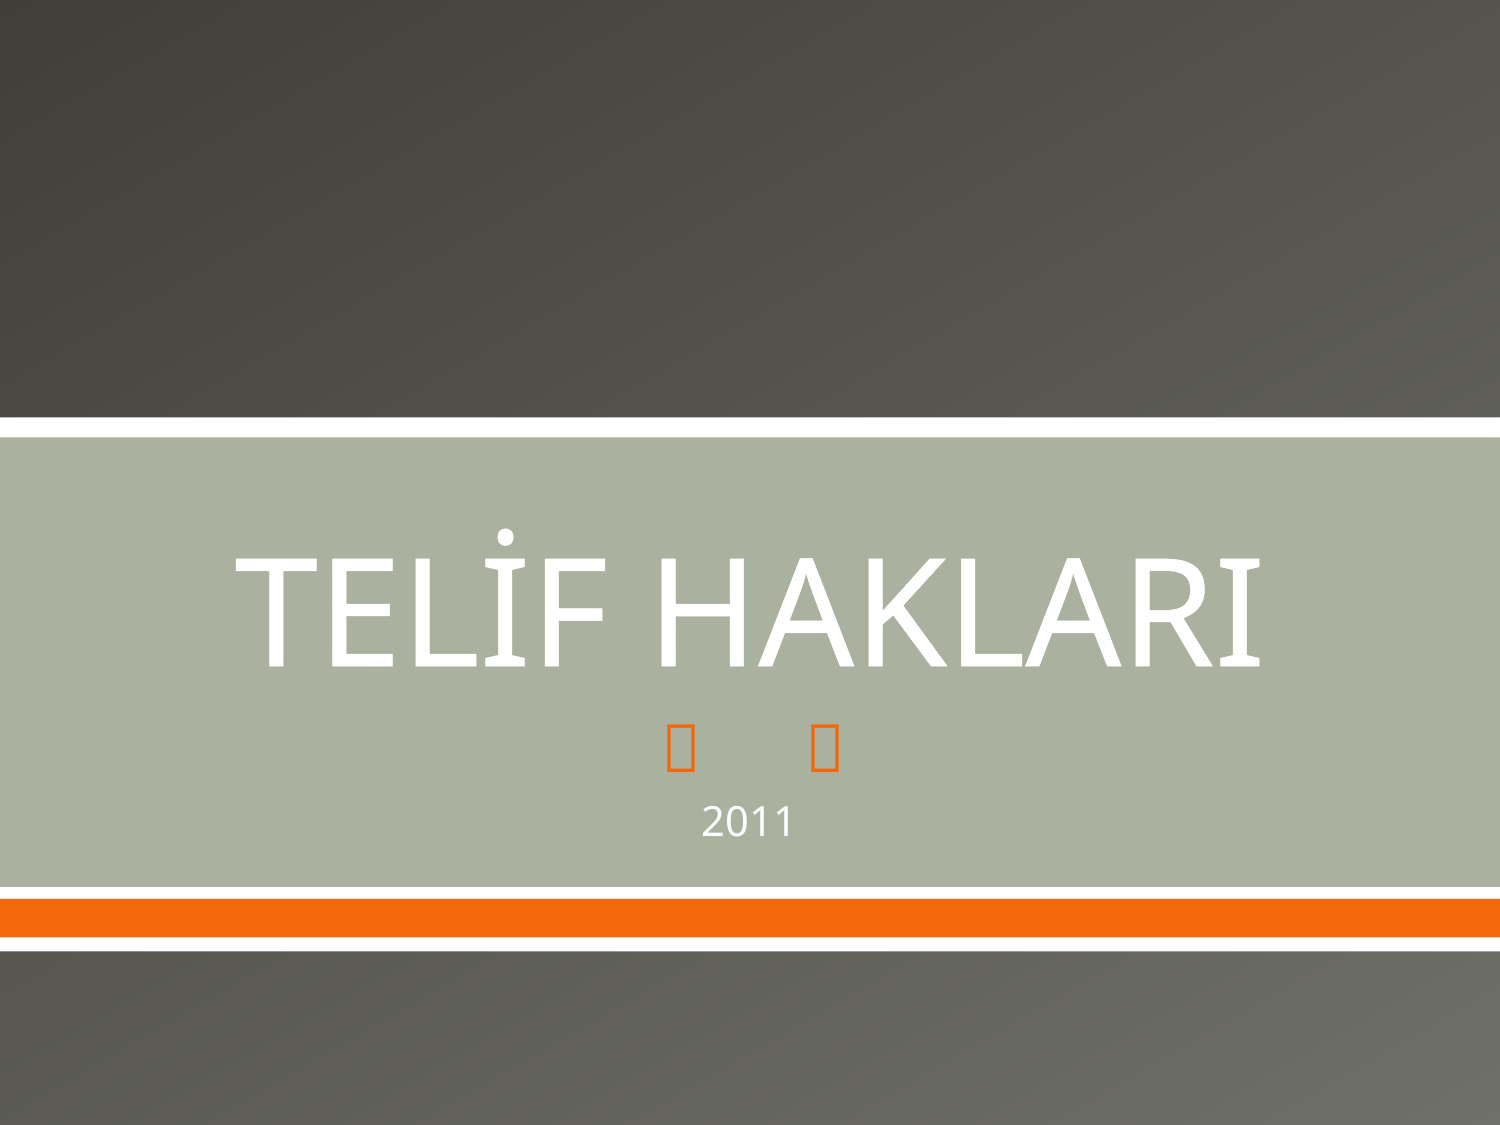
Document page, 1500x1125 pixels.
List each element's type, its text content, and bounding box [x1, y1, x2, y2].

title TELİF HAKLARI [37, 462, 1463, 704]
subtitle 2011 [93, 787, 1407, 875]
